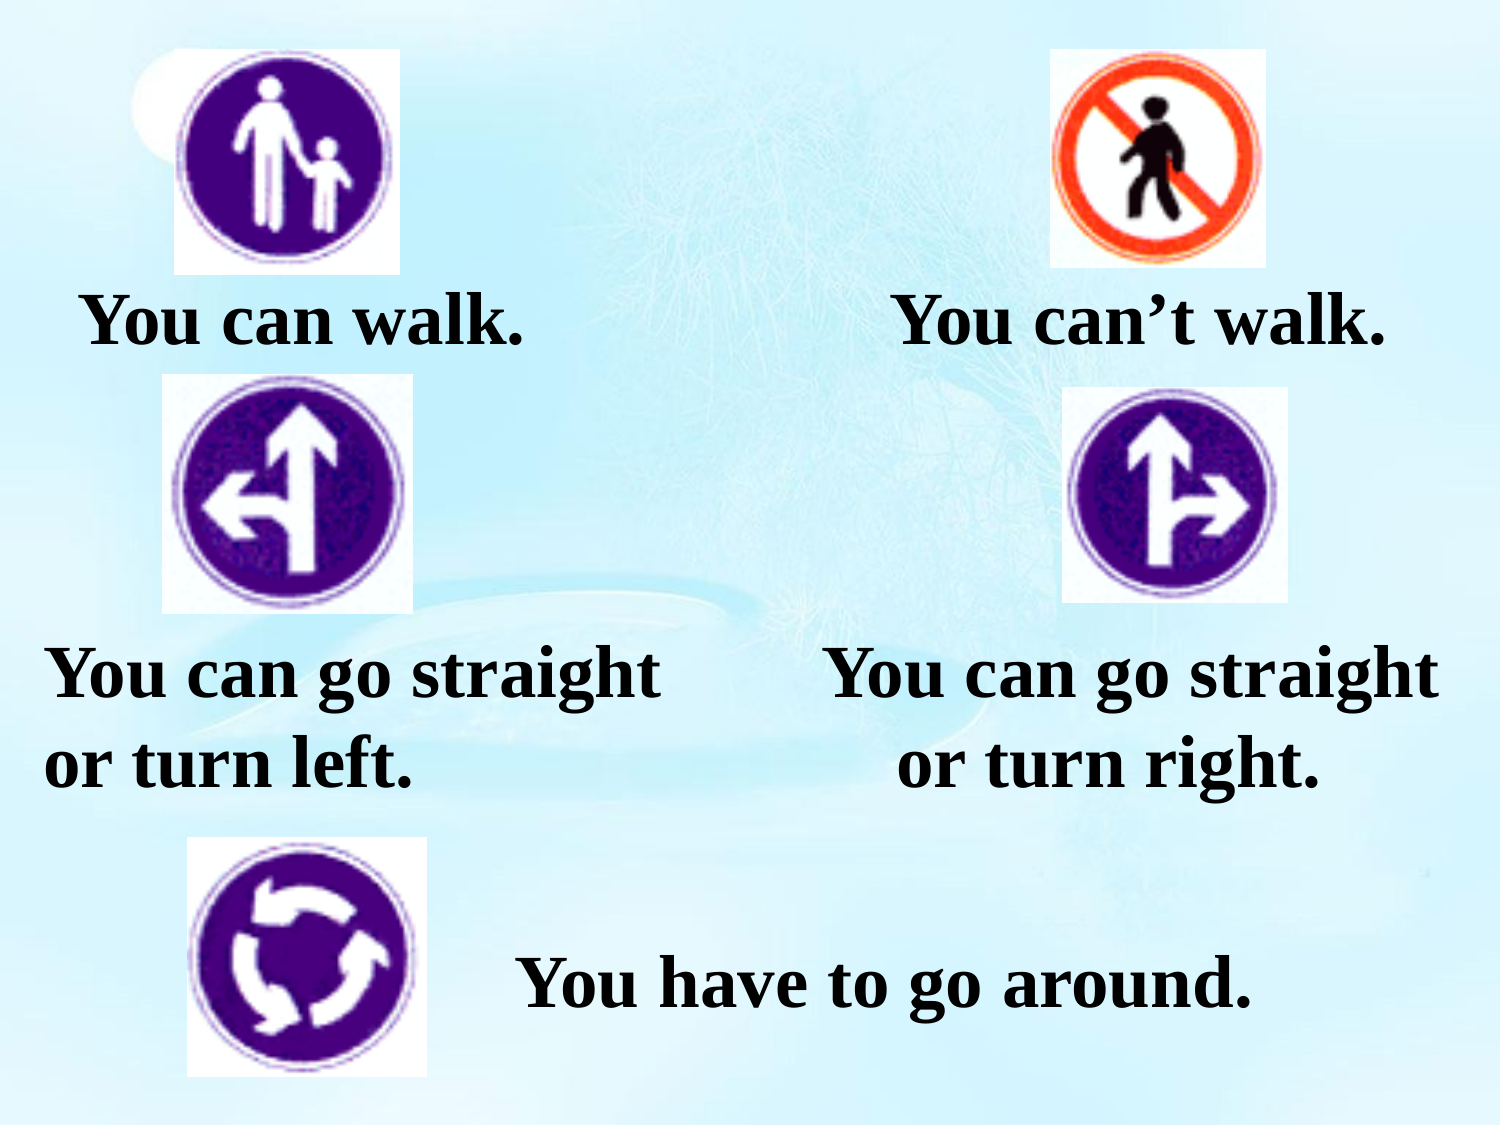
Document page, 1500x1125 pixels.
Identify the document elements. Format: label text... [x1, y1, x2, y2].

picture [0, 0, 1500, 1125]
text_box You can go straight or turn right. [806, 615, 1483, 811]
text_box You can go straight or turn left. [28, 615, 691, 811]
text_box You can walk. [63, 262, 739, 368]
text_box You have to go around. [500, 924, 1300, 1030]
text_box You can’t walk. [875, 262, 1438, 368]
